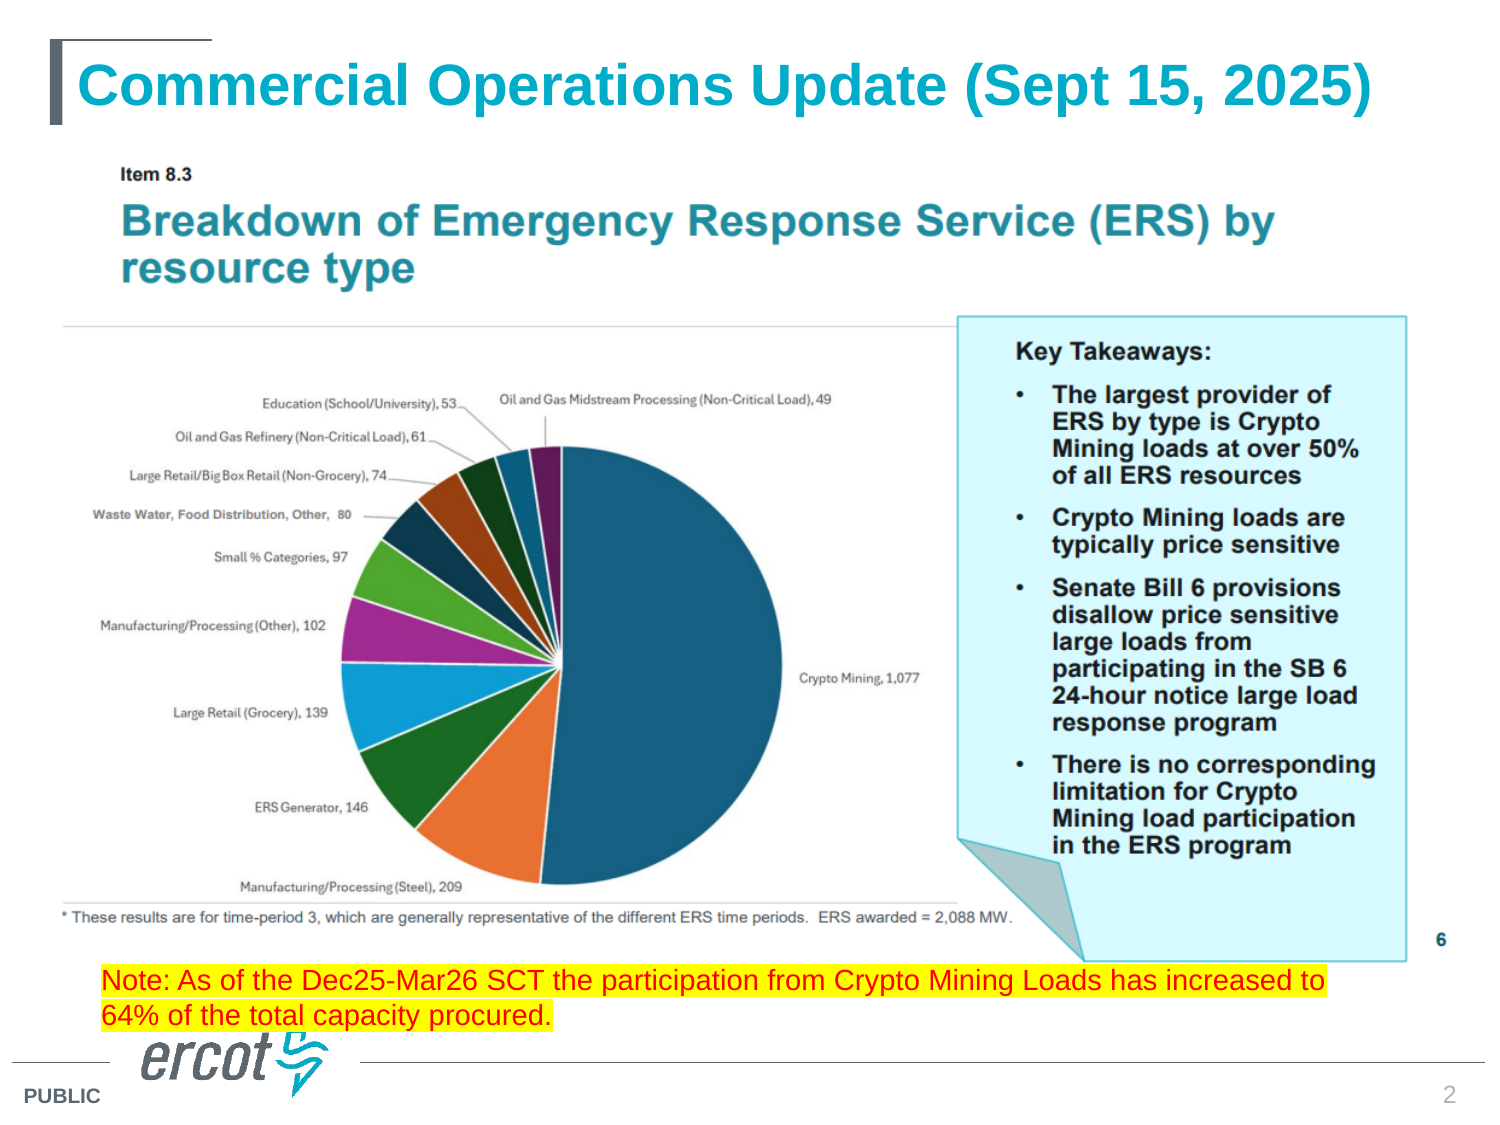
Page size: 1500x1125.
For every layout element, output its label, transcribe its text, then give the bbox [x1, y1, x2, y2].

picture [62, 140, 1469, 973]
slide_number 2 [1412, 1076, 1488, 1112]
text_box Note: As of the Dec25-Mar26 SCT the participation from Crypto Mining Loads has increased to 64% of the total capacity procured. [86, 982, 1368, 1039]
picture [137, 1039, 332, 1100]
title Commercial Operations Update (Sept 15, 2025) [62, 39, 1450, 140]
